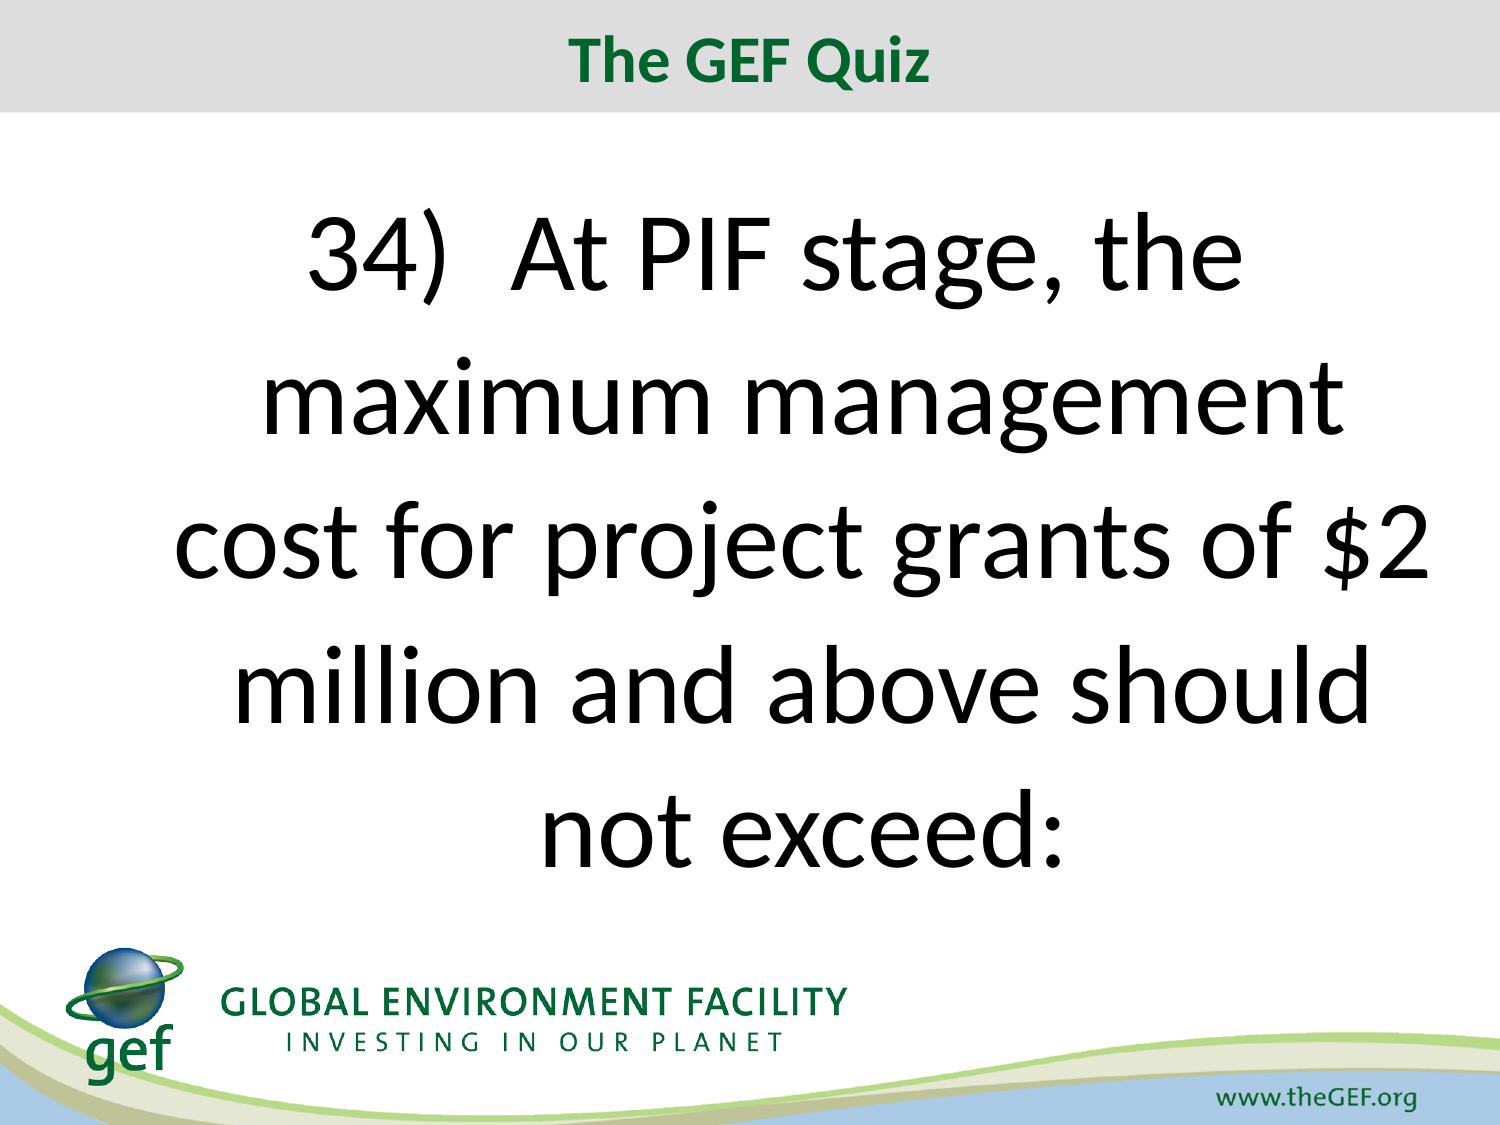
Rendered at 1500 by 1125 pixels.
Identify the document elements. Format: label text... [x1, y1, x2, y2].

text_box The GEF Quiz [0, 0, 1500, 113]
title 34) At PIF stage, the maximum management cost for project grants of $2 million and above should not exceed: [100, 148, 1451, 1000]
picture [0, 920, 1500, 1125]
